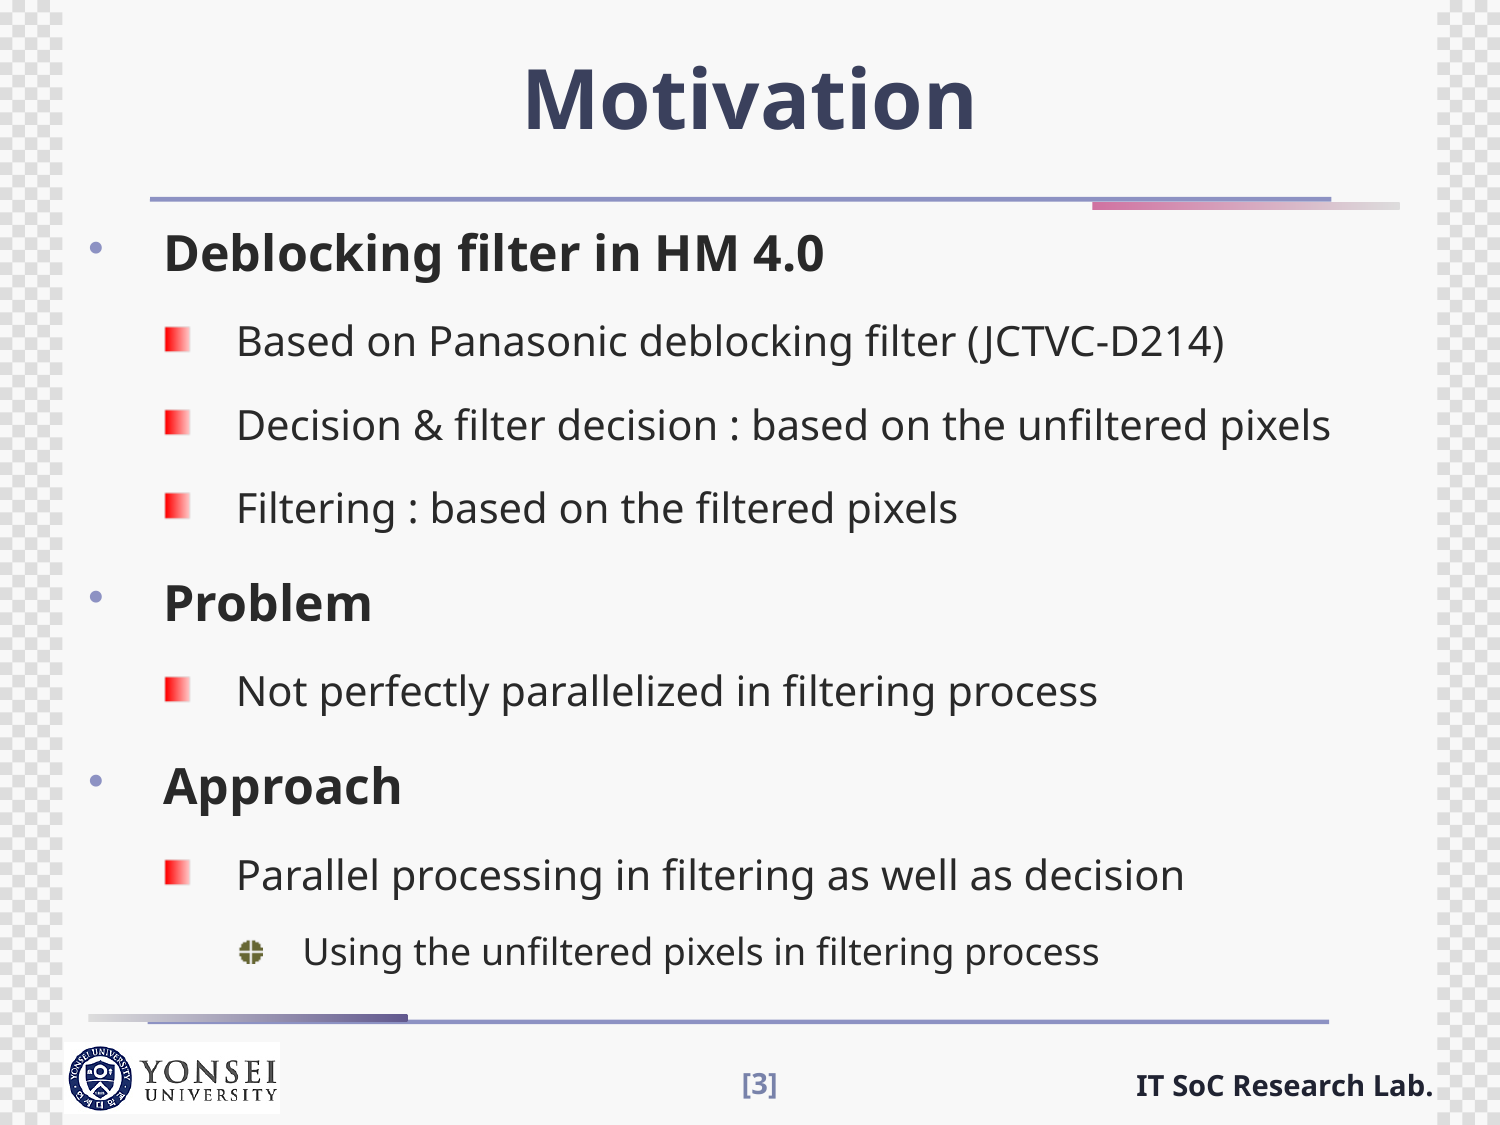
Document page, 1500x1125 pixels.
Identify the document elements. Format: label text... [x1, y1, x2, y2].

list Deblocking filter in HM 4.0 Based on Panasonic deblocking filter (JCTVC-D214) Decision & filter decision : based on the unfiltered pixels Filtering : based on the filtered pixels Problem Not perfectly parallelized in filtering process Approach Parallel processing in filtering as well as decision Using the unfiltered pixels in filtering process [74, 213, 1426, 997]
picture [163, 675, 193, 705]
picture [236, 937, 263, 964]
picture [163, 491, 193, 522]
slide_number [3] [714, 1054, 805, 1116]
picture [163, 408, 193, 438]
picture [163, 858, 193, 888]
picture [64, 1042, 280, 1114]
title Motivation [64, 18, 1436, 174]
picture [163, 325, 193, 355]
